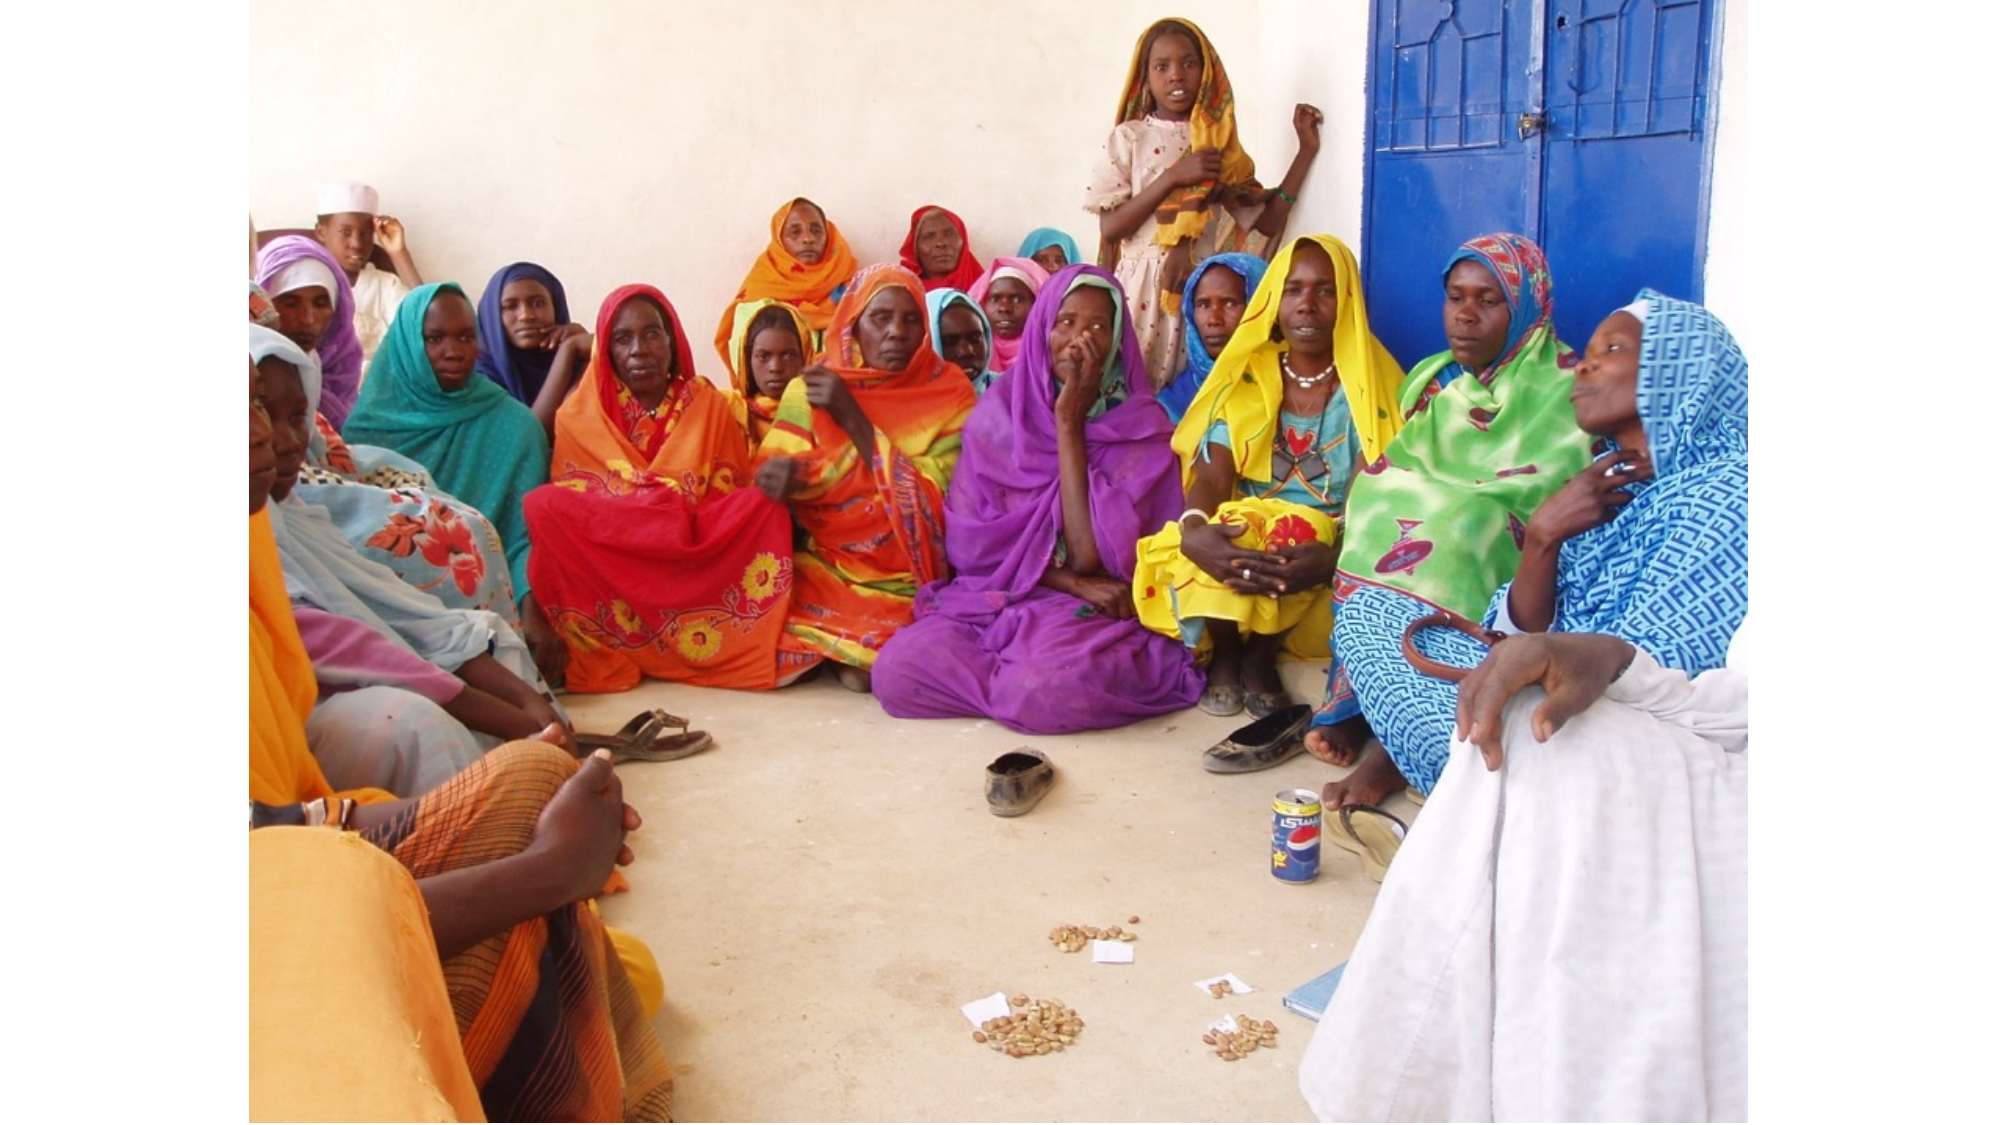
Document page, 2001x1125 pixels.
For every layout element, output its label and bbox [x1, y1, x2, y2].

picture [249, 0, 1748, 1123]
